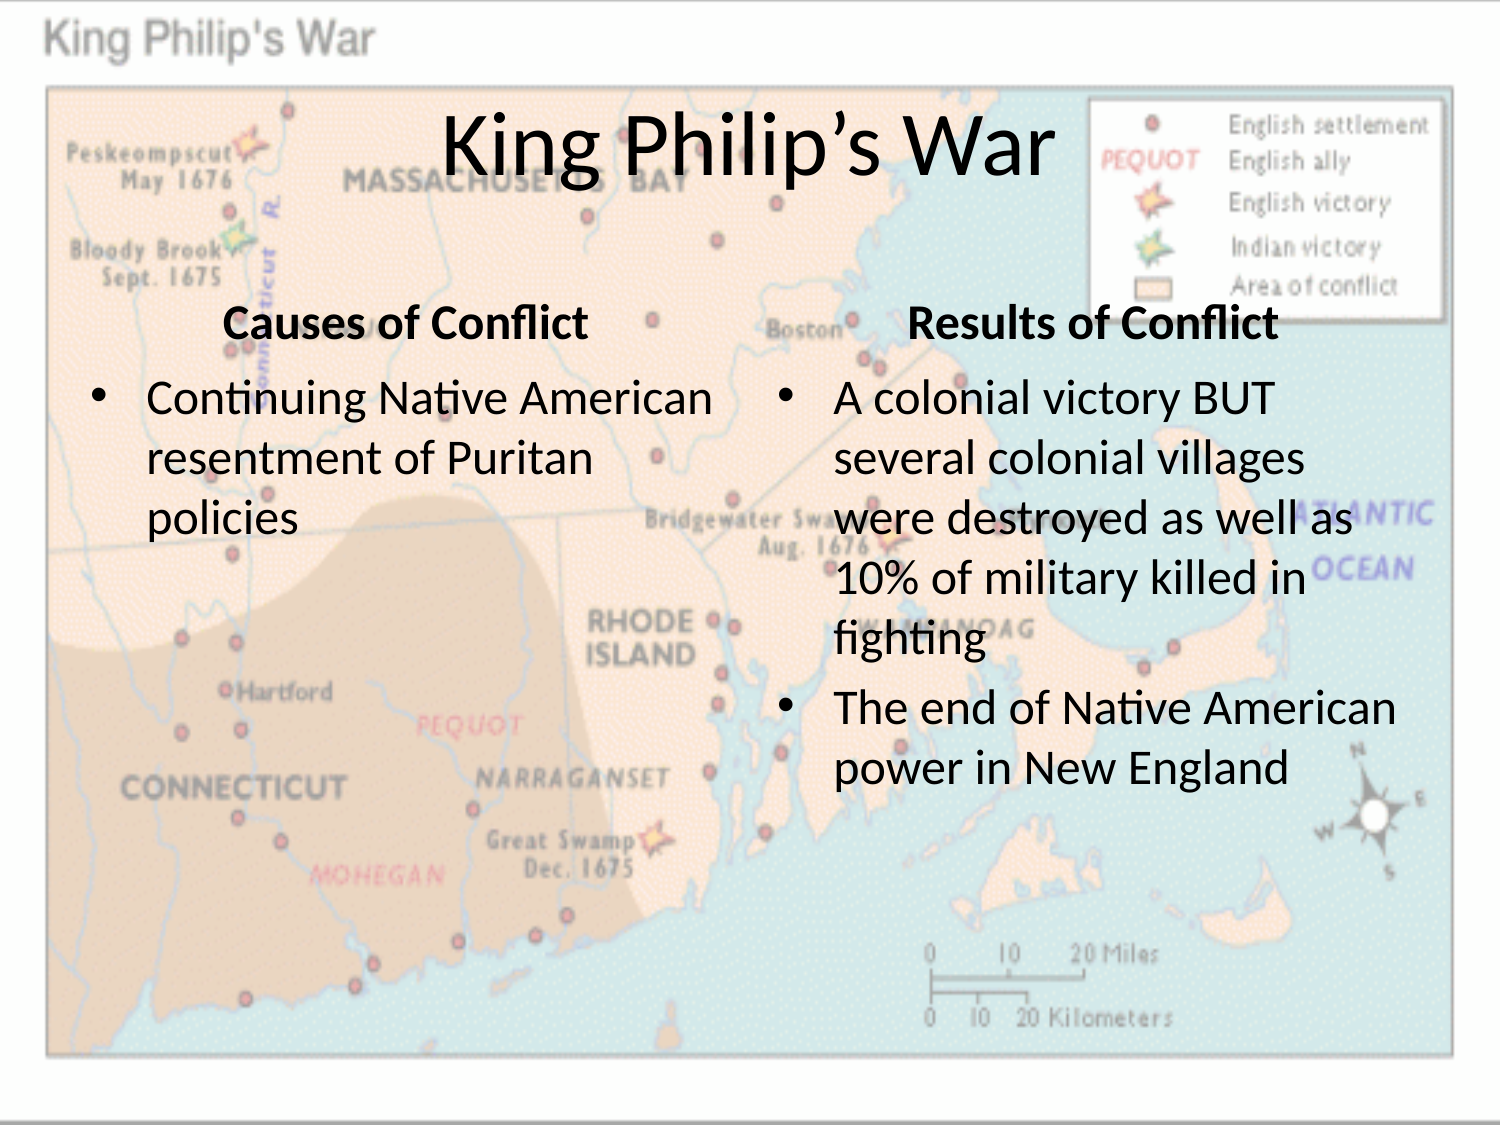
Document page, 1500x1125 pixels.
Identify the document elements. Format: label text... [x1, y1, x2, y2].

title King Philip’s War [75, 45, 1425, 233]
list Continuing Native American resentment of Puritan policies [75, 356, 738, 1005]
list A colonial victory BUT several colonial villages were destroyed as well as 10% of military killed in fighting The end of Native American power in New England [761, 356, 1425, 1005]
list Results of Conflict [761, 251, 1425, 356]
list Causes of Conflict [75, 251, 738, 356]
